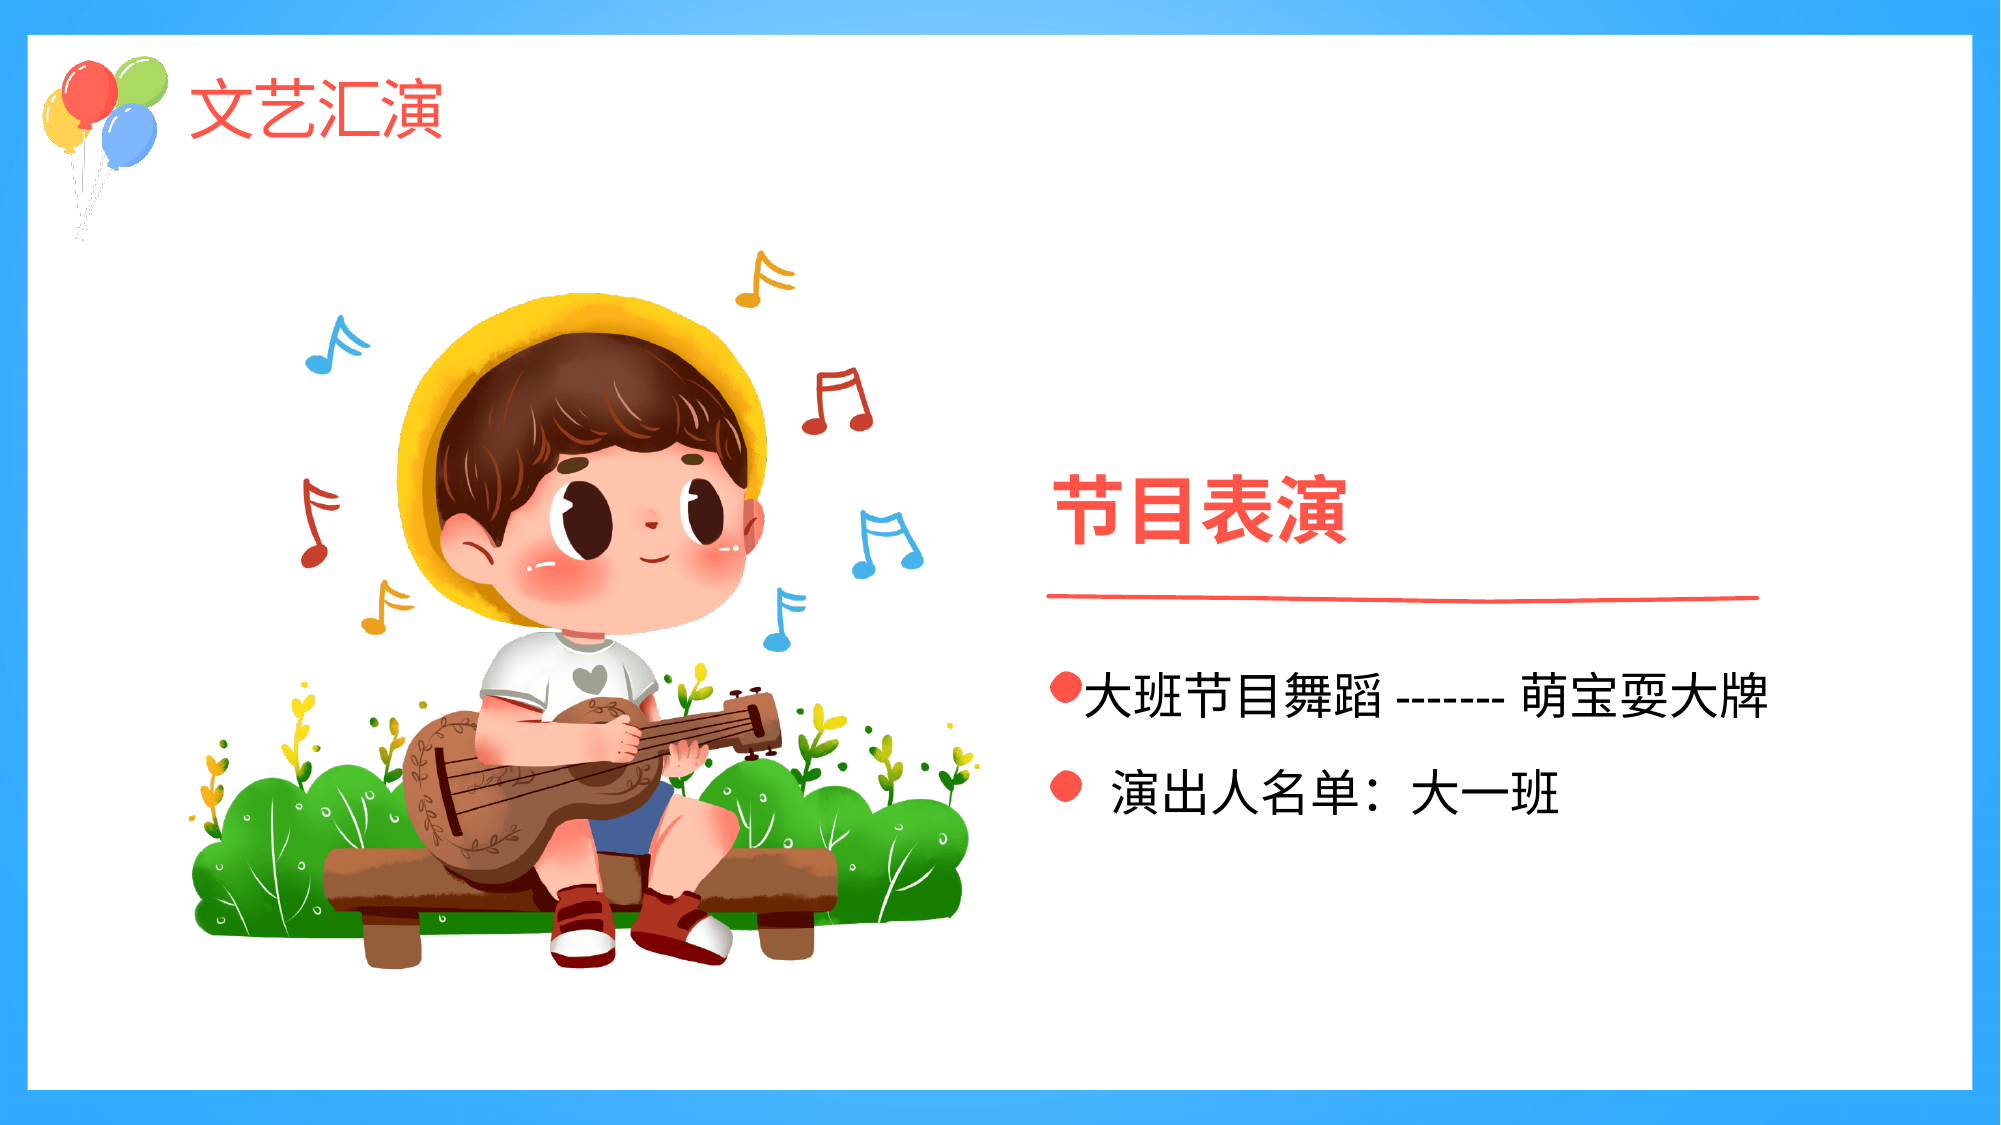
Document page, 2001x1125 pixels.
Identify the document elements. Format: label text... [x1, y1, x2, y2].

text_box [1052, 753, 1578, 830]
text_box 节目表演 [1035, 456, 1366, 562]
text_box [1047, 595, 1759, 603]
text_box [1052, 656, 1774, 733]
picture [0, 0, 2000, 1125]
